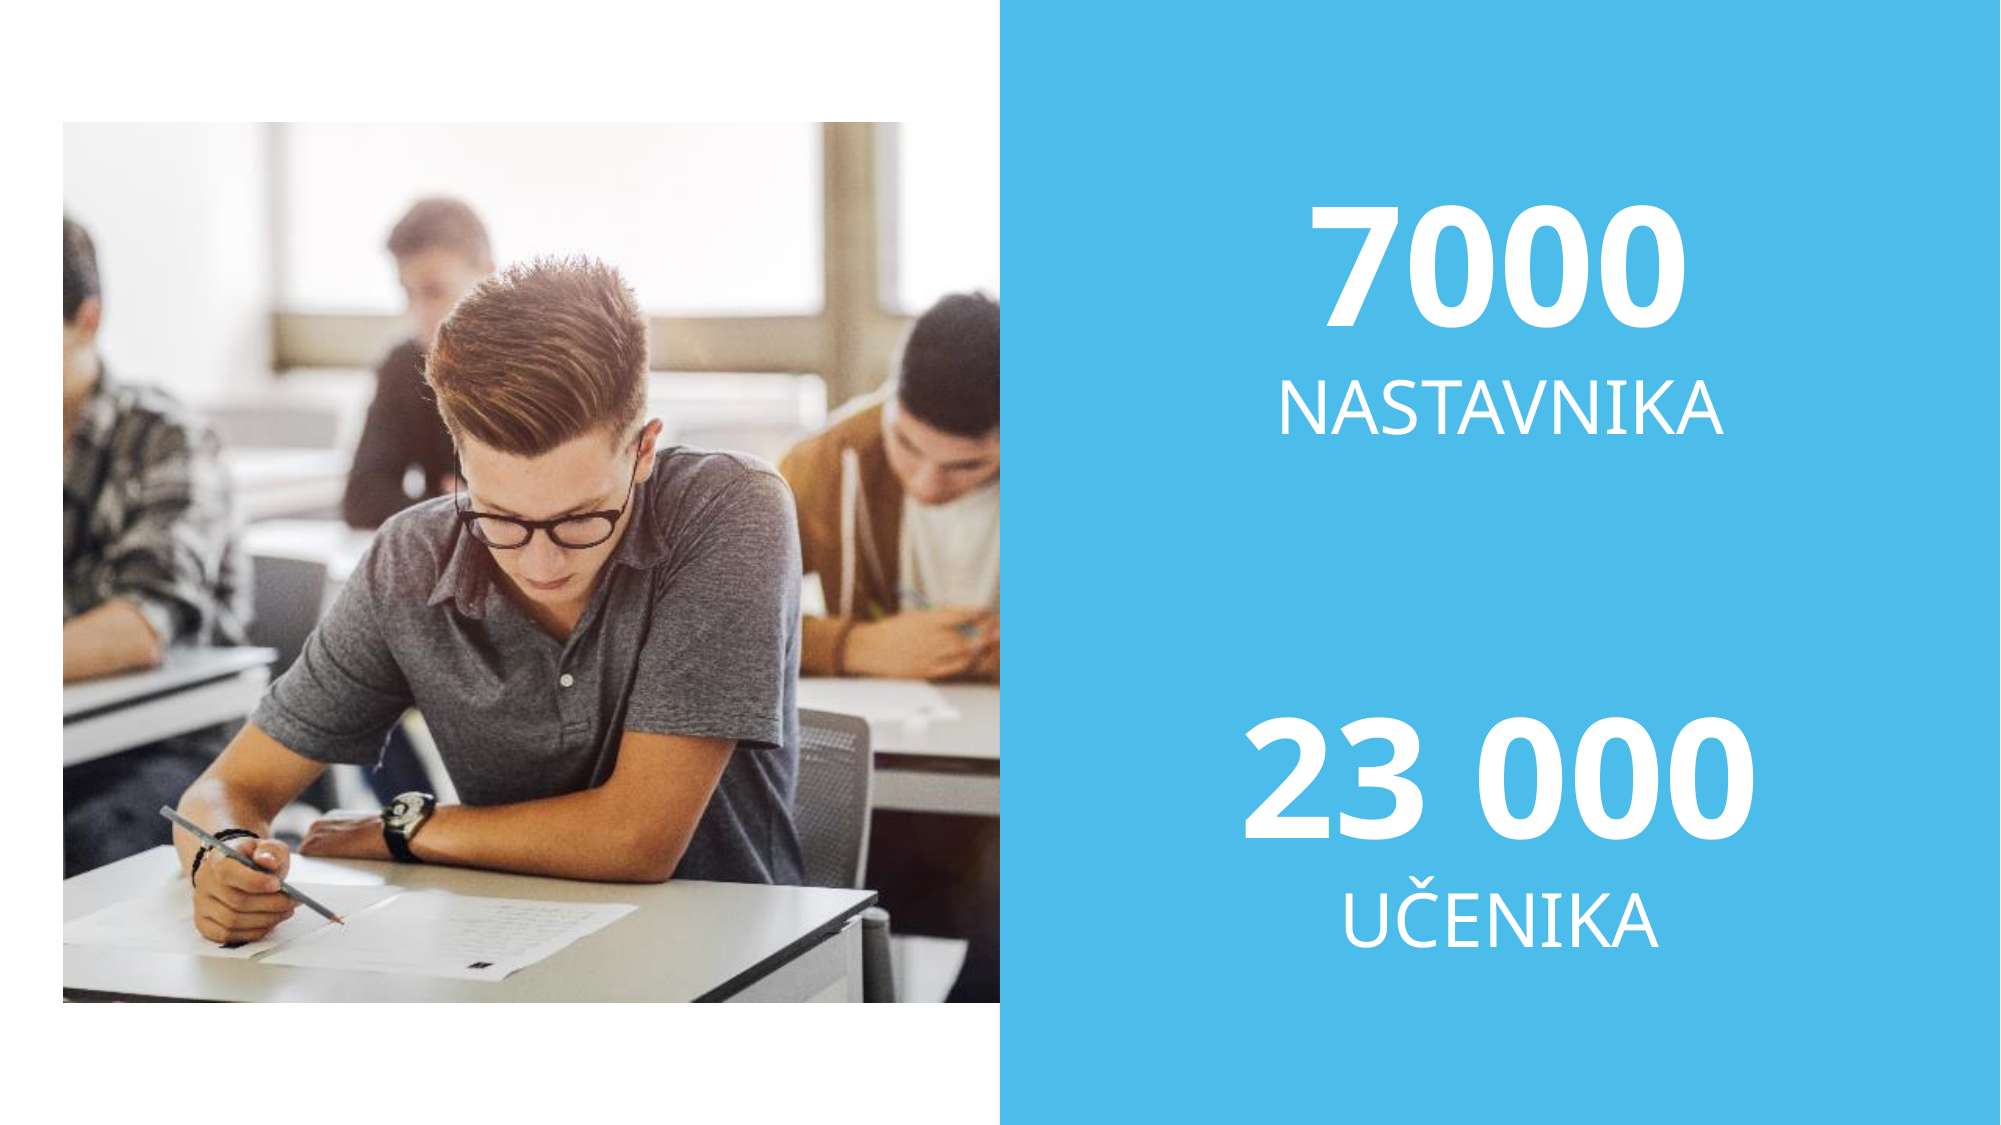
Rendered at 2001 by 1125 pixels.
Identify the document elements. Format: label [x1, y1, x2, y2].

text_box [1099, 152, 1900, 973]
text_box [999, 0, 2000, 1125]
picture [63, 122, 1000, 1003]
